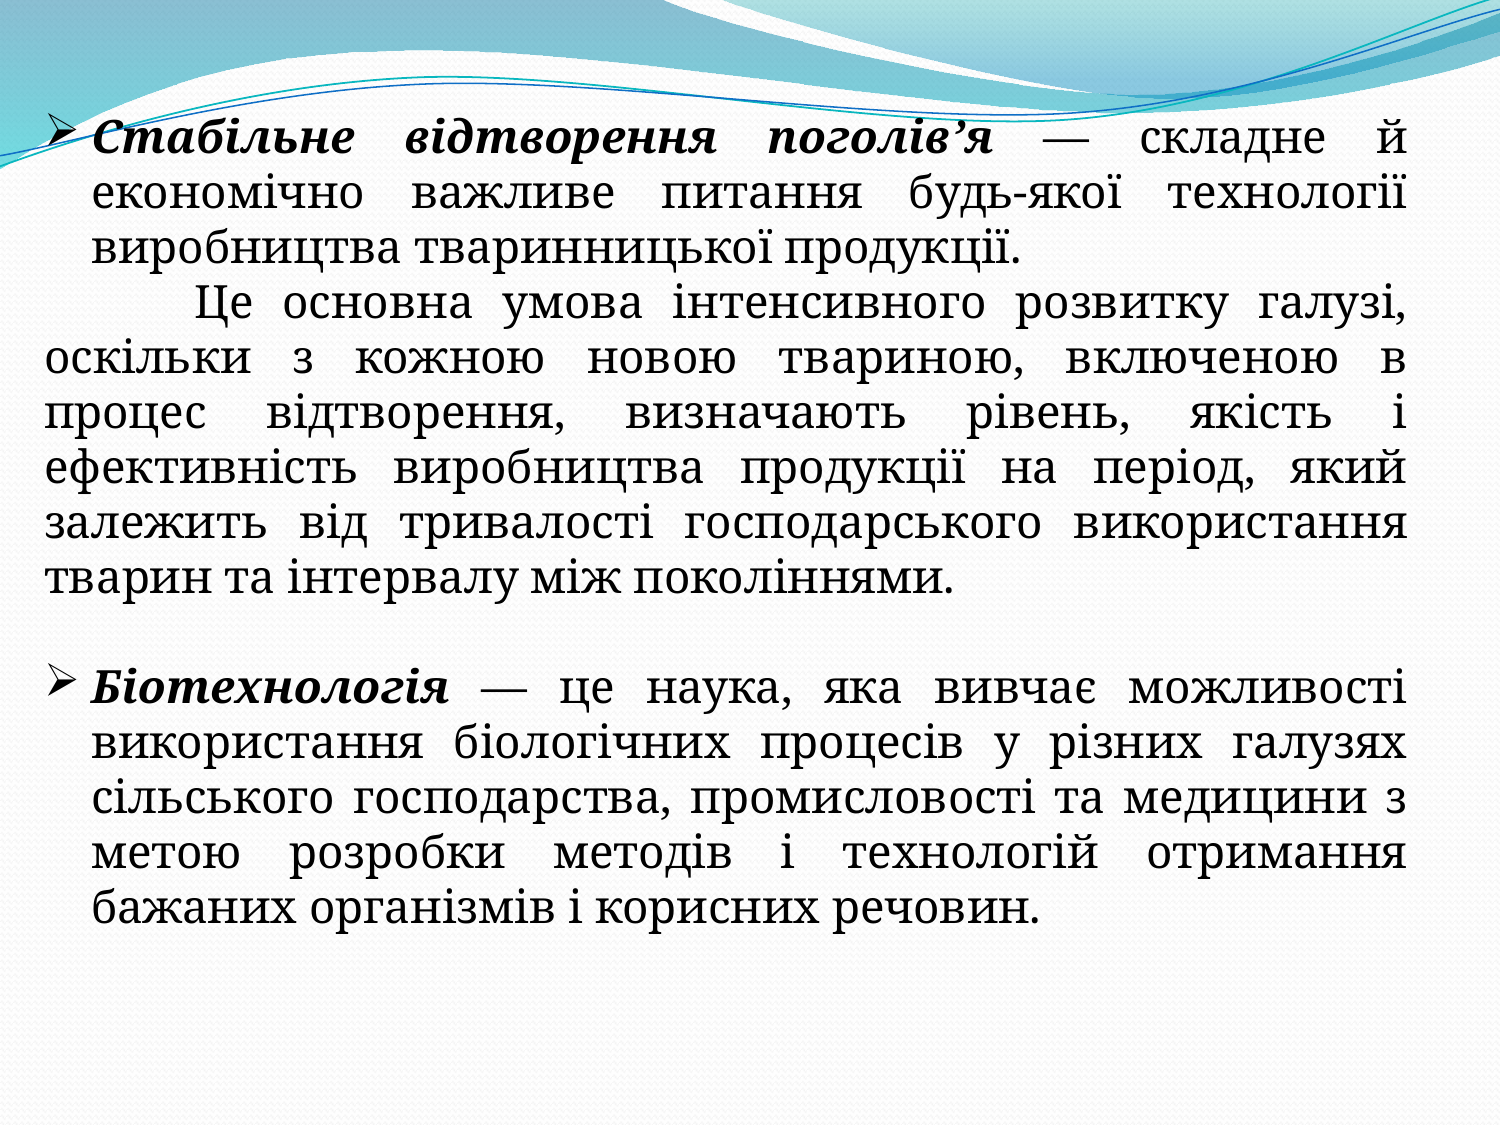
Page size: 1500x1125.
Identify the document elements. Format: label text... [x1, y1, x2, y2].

text_box Стабільне відтворення поголів’я — складне й економічно важливе питання будь-якої технології виробництва тваринницької продукції. Це основна умова інтенсивного розвитку галузі, оскільки з кожною новою твариною, включеною в процес відтворення, визначають рівень, якість і ефективність виробництва продукції на період, який залежить від тривалості господарського використання тварин та інтервалу між поколіннями. Біотехнологія — це наука, яка вивчає можливості використання біологічних процесів у різних галузях сільського господарства, промисловості та медицини з метою розробки методів і технологій отримання бажаних організмів і корисних речовин. [29, 100, 1424, 940]
